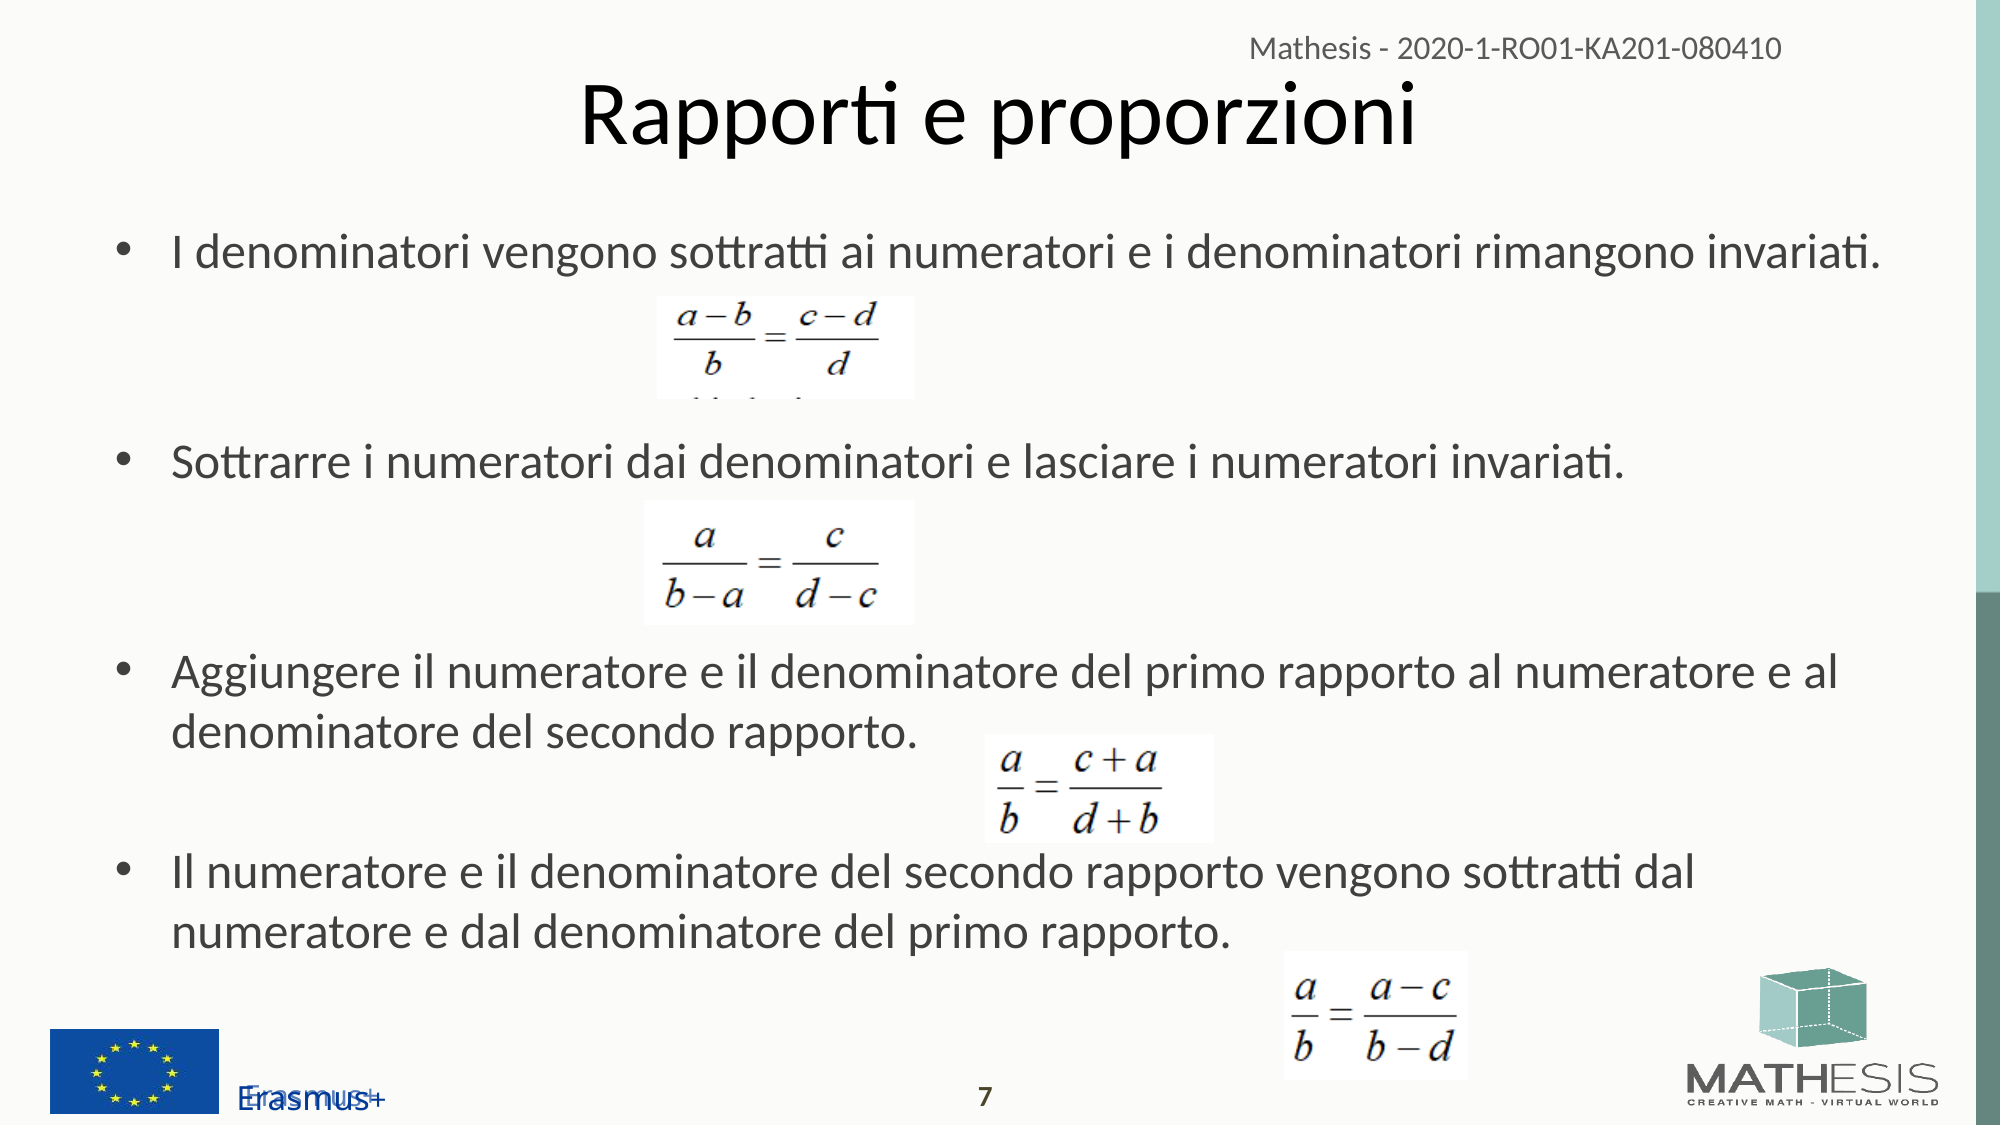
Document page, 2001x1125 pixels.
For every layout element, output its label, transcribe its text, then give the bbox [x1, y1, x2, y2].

picture [984, 734, 1214, 843]
picture [1283, 951, 1468, 1081]
picture [50, 1029, 219, 1114]
picture [644, 500, 916, 625]
picture [656, 295, 916, 399]
list I denominatori vengono sottratti ai numeratori e i denominatori rimangono invariati. Sottrarre i numeratori dai denominatori e lasciare i numeratori invariati. Aggiungere il numeratore e il denominatore del primo rapporto al numeratore e al denominatore del secondo rapporto. Il numeratore e il denominatore del secondo rapporto vengono sottratti dal numeratore e dal denominatore del primo rapporto. [99, 211, 1900, 1005]
title Rapporti e proporzioni [99, 45, 1900, 211]
